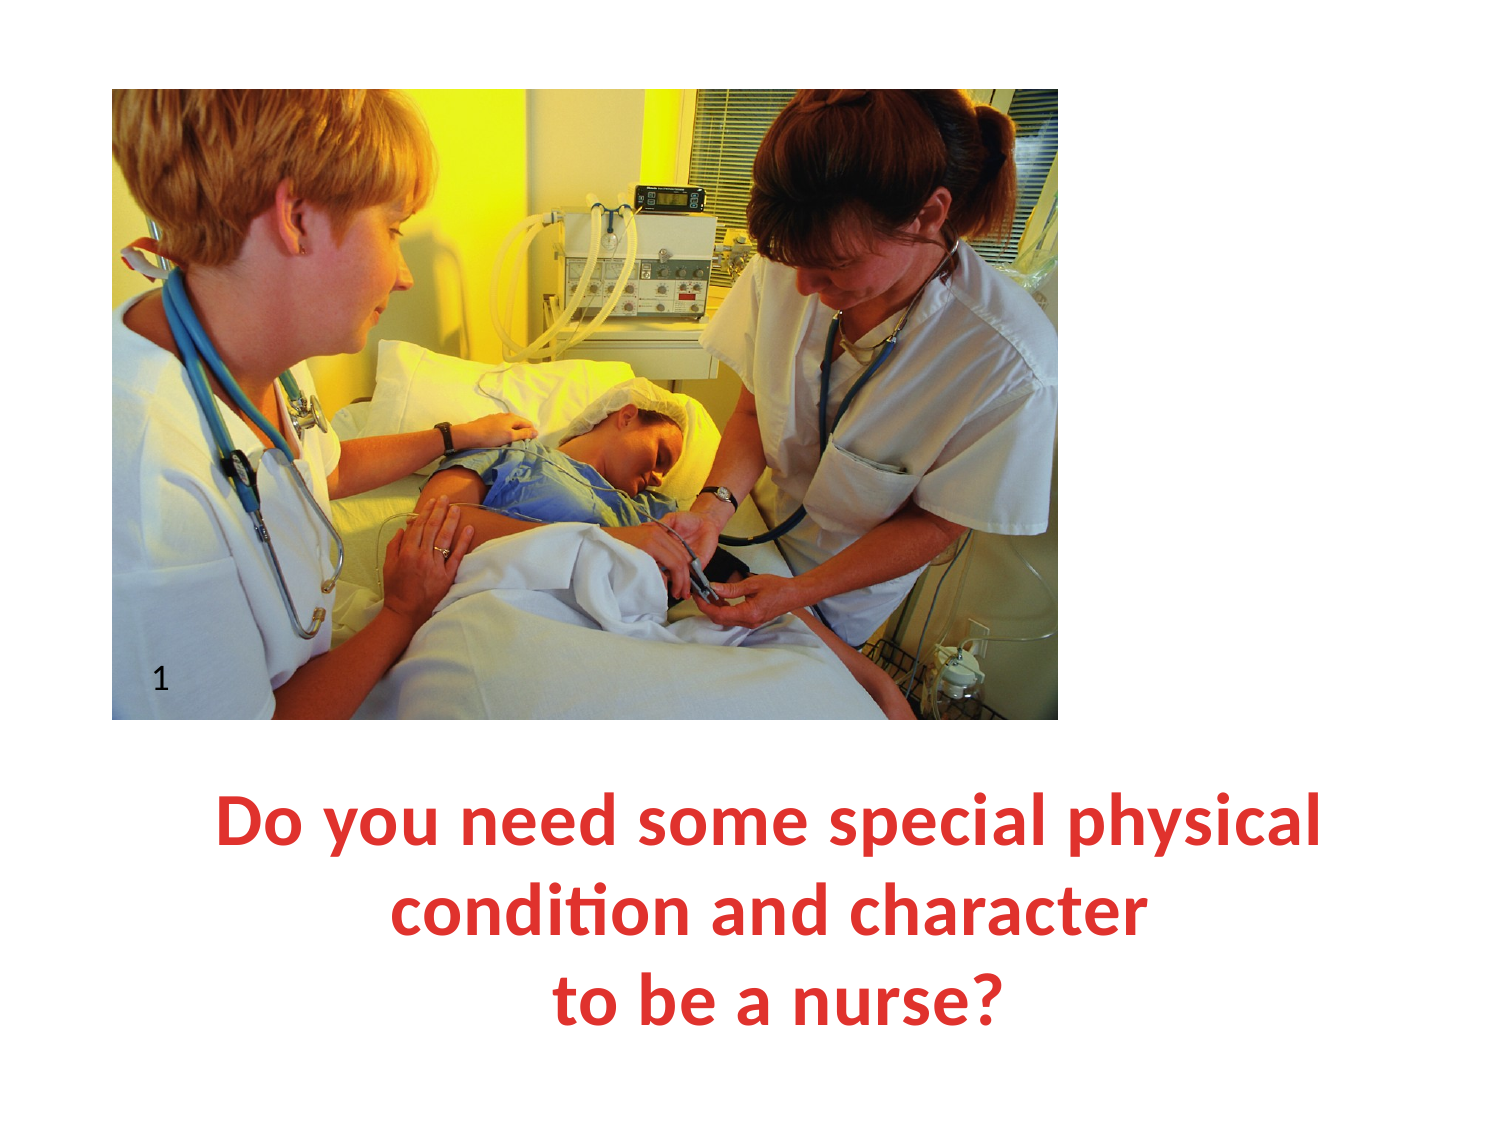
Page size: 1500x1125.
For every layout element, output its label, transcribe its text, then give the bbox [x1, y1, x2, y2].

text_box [111, 89, 1058, 720]
text_box Do you need some special physical condition and character to be a nurse? [147, 763, 1412, 1048]
